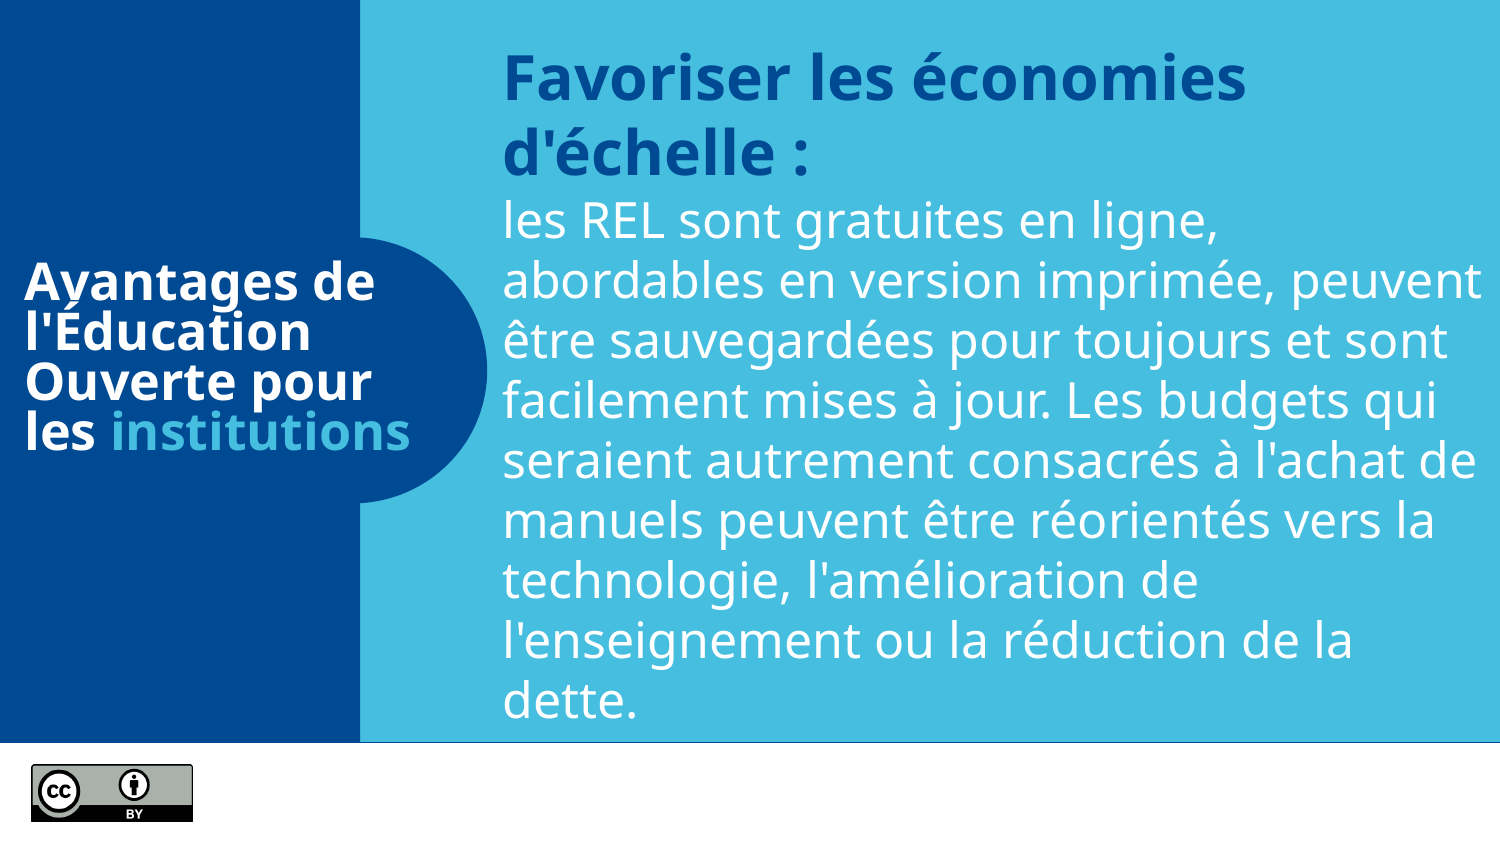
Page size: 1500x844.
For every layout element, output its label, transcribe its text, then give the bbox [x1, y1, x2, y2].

text_box [452, 280, 488, 461]
text_box Favoriser les économies d'échelle : les REL sont gratuites en ligne, abordables en version imprimée, peuvent être sauvegardées pour toujours et sont facilement mises à jour. Les budgets qui seraient autrement consacrés à l'achat de manuels peuvent être réorientés vers la technologie, l'amélioration de l'enseignement ou la réduction de la dette. [487, 23, 1500, 741]
text_box [0, 750, 1500, 844]
text_box Avantages de l'Éducation Ouverte pour les institutions [9, 245, 452, 476]
text_box [0, 0, 361, 742]
text_box [307, 237, 398, 245]
text_box [270, 476, 435, 504]
picture [31, 764, 193, 822]
